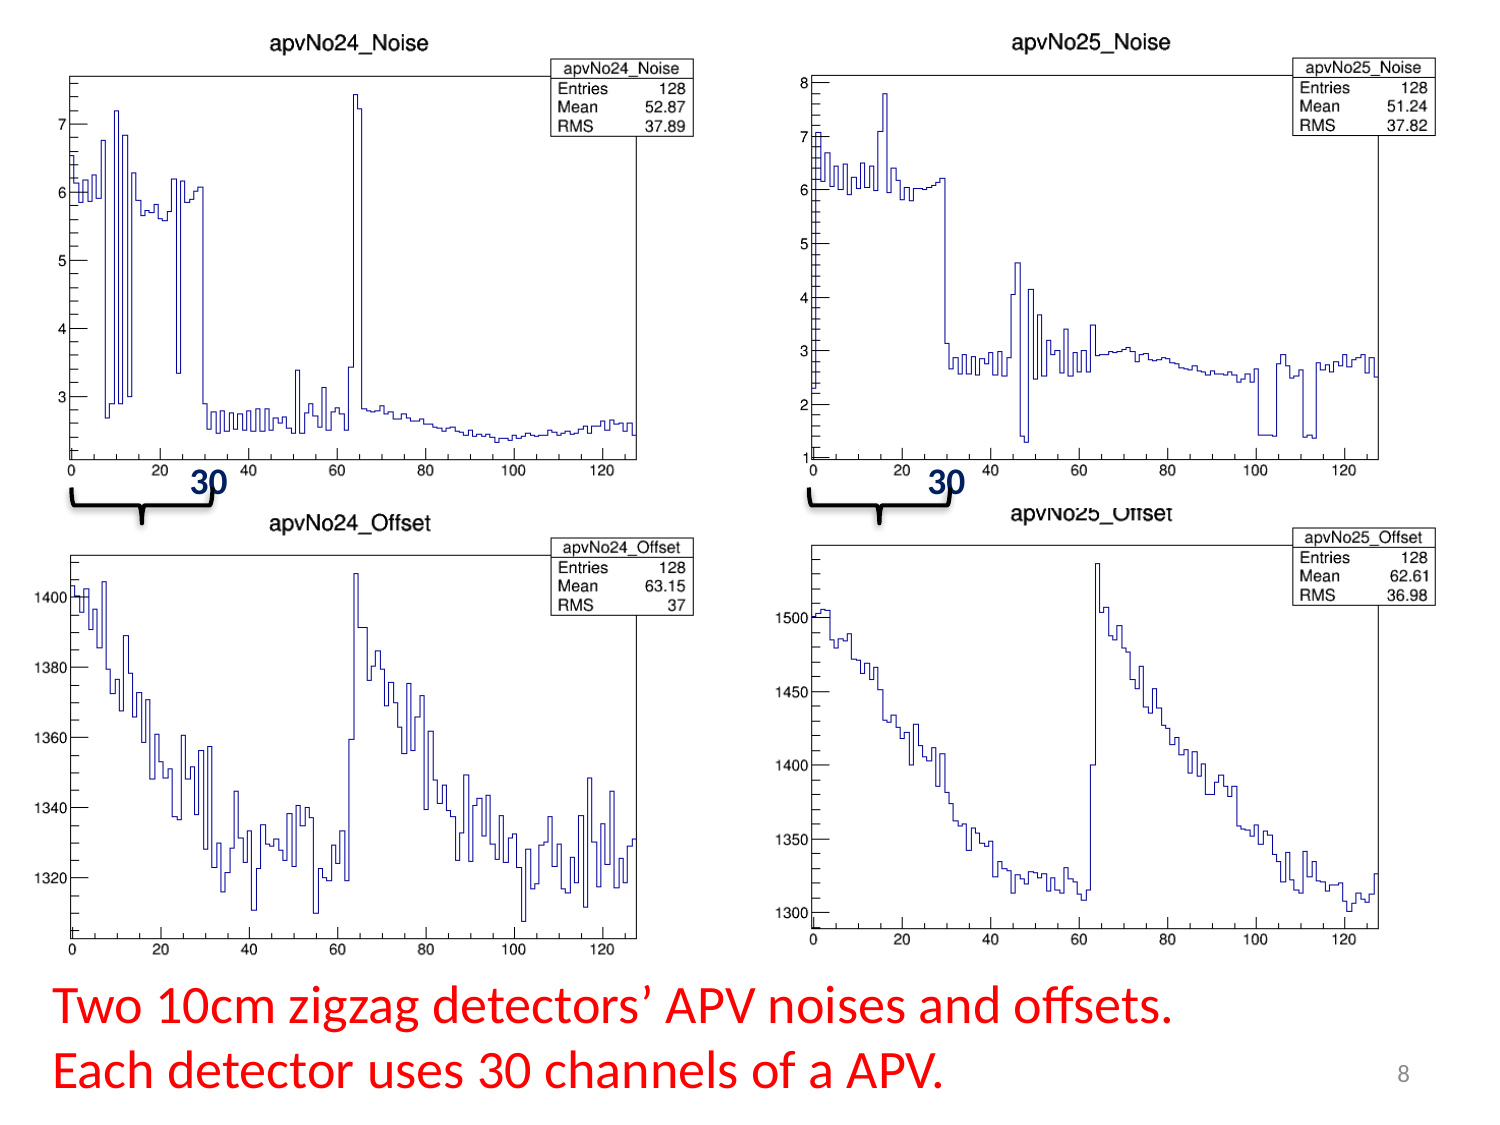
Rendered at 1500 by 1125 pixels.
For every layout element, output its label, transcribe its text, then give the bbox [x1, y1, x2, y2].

picture [0, 27, 708, 987]
picture [741, 27, 1449, 978]
slide_number 8 [1074, 1042, 1425, 1103]
text_box Two 10cm zigzag detectors’ APV noises and offsets. Each detector uses 30 channels of a APV. [37, 962, 1338, 1108]
